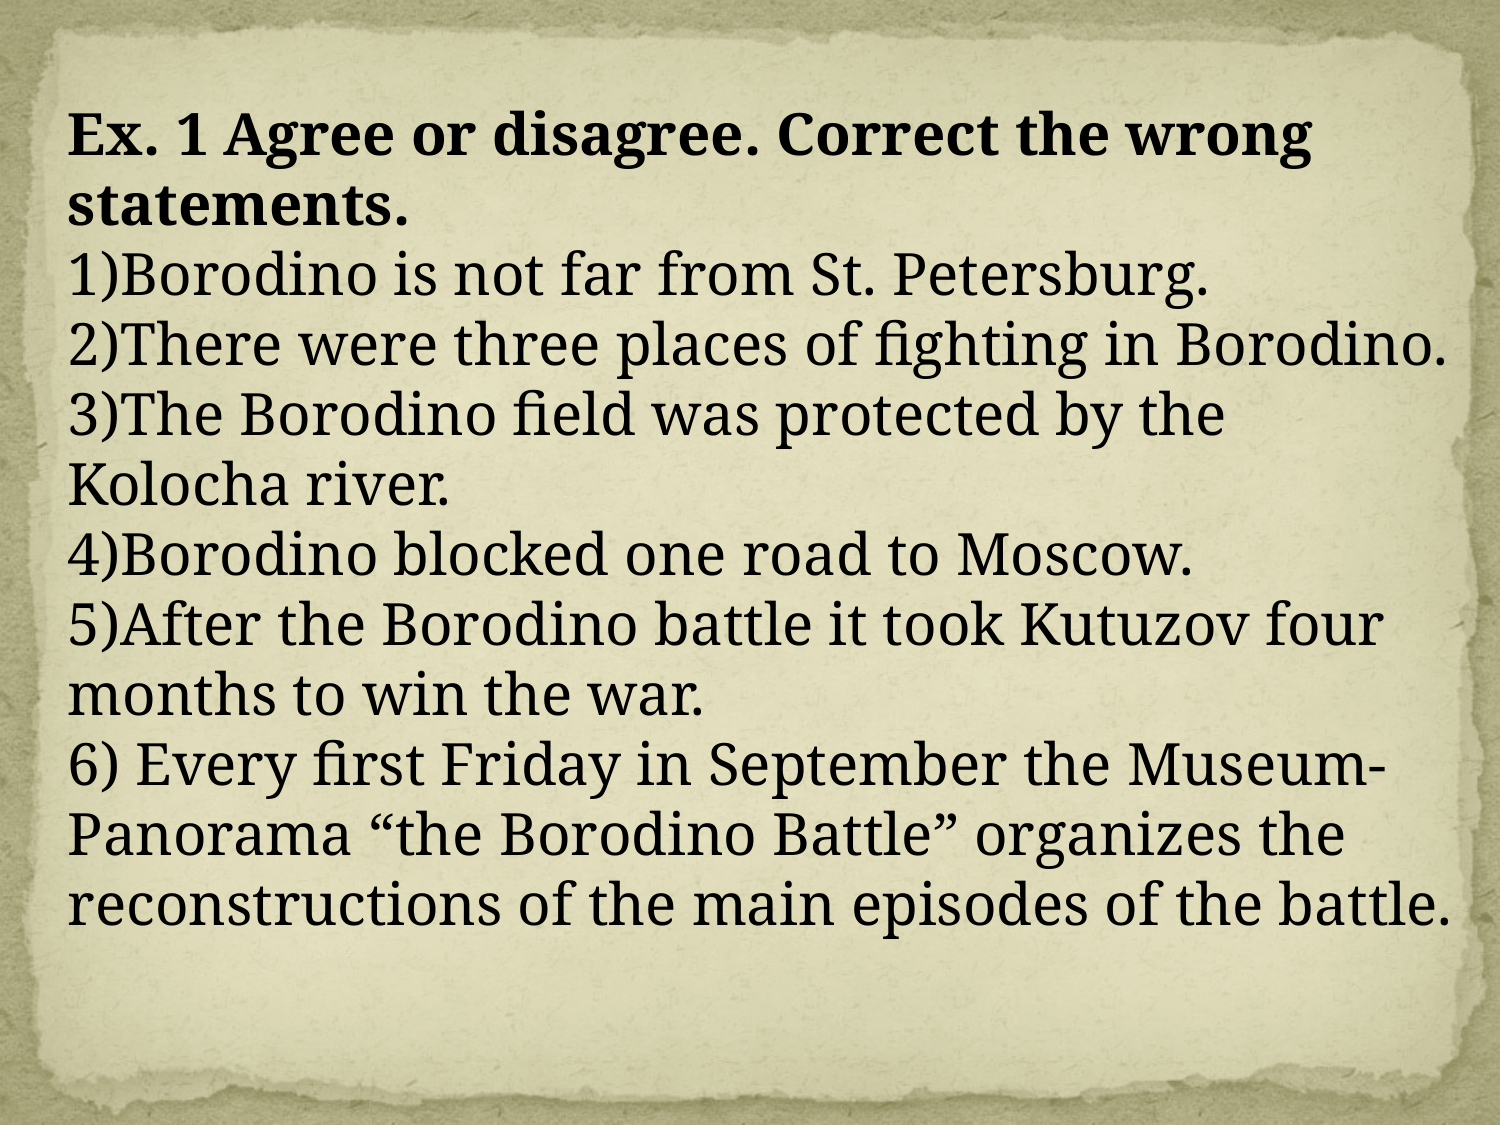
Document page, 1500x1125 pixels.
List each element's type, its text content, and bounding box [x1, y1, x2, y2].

text_box Ex. 1 Agree or disagree. Correct the wrong statements. 1)Borodino is not far from St. Petersburg. 2)There were three places of fighting in Borodino. 3)The Borodino field was protected by the Kolocha river. 4)Borodino blocked one road to Moscow. 5)After the Borodino battle it took Kutuzov four months to win the war. 6) Every first Friday in September the Museum-Panorama “the Borodino Battle” organizes the reconstructions of the main episodes of the battle. [53, 89, 1471, 1035]
